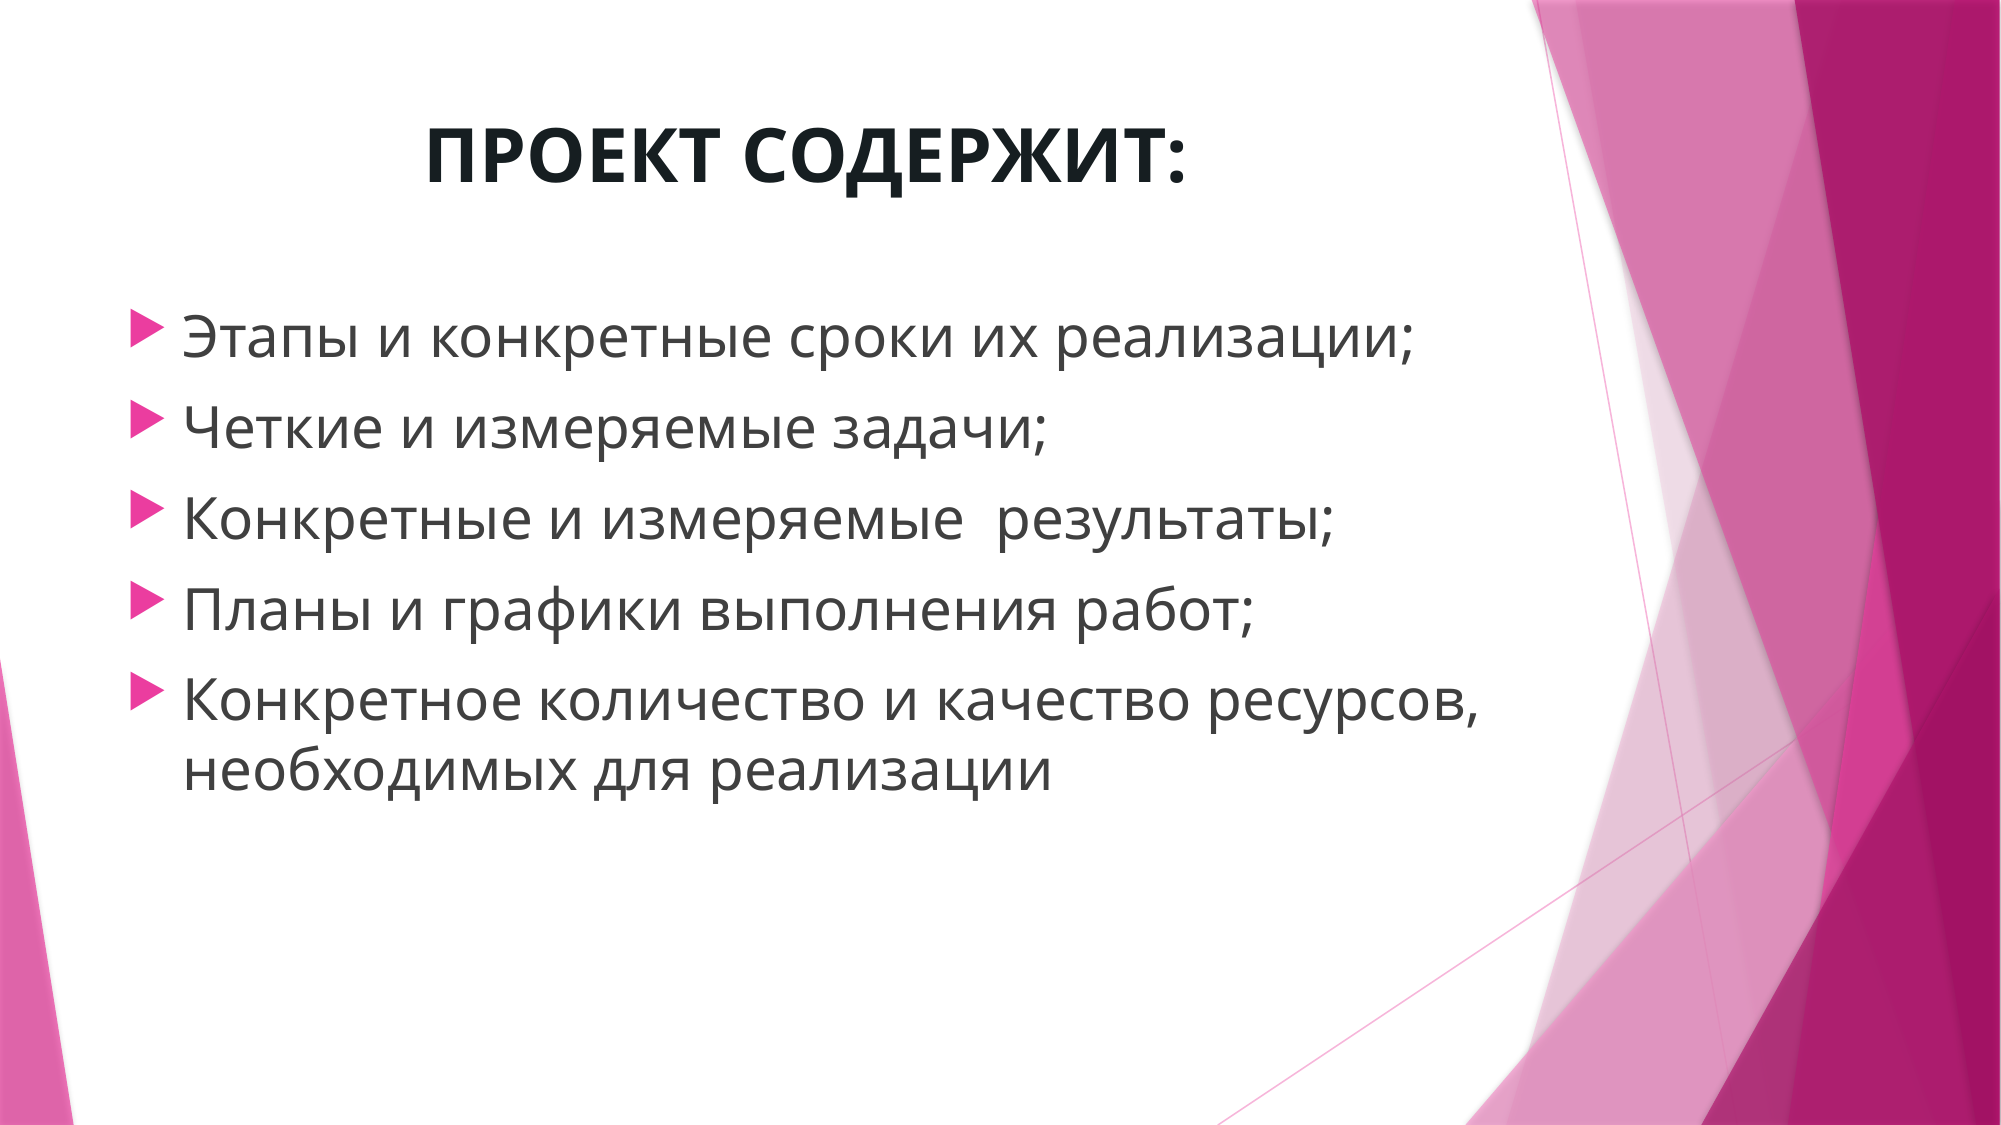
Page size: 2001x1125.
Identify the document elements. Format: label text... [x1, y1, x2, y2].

list Этапы и конкретные сроки их реализации; Четкие и измеряемые задачи; Конкретные и измеряемые результаты; Планы и графики выполнения работ; Конкретное количество и качество ресурсов, необходимых для реализации [110, 291, 1522, 1030]
title ПРОЕКТ СОДЕРЖИТ: [110, 99, 1522, 291]
